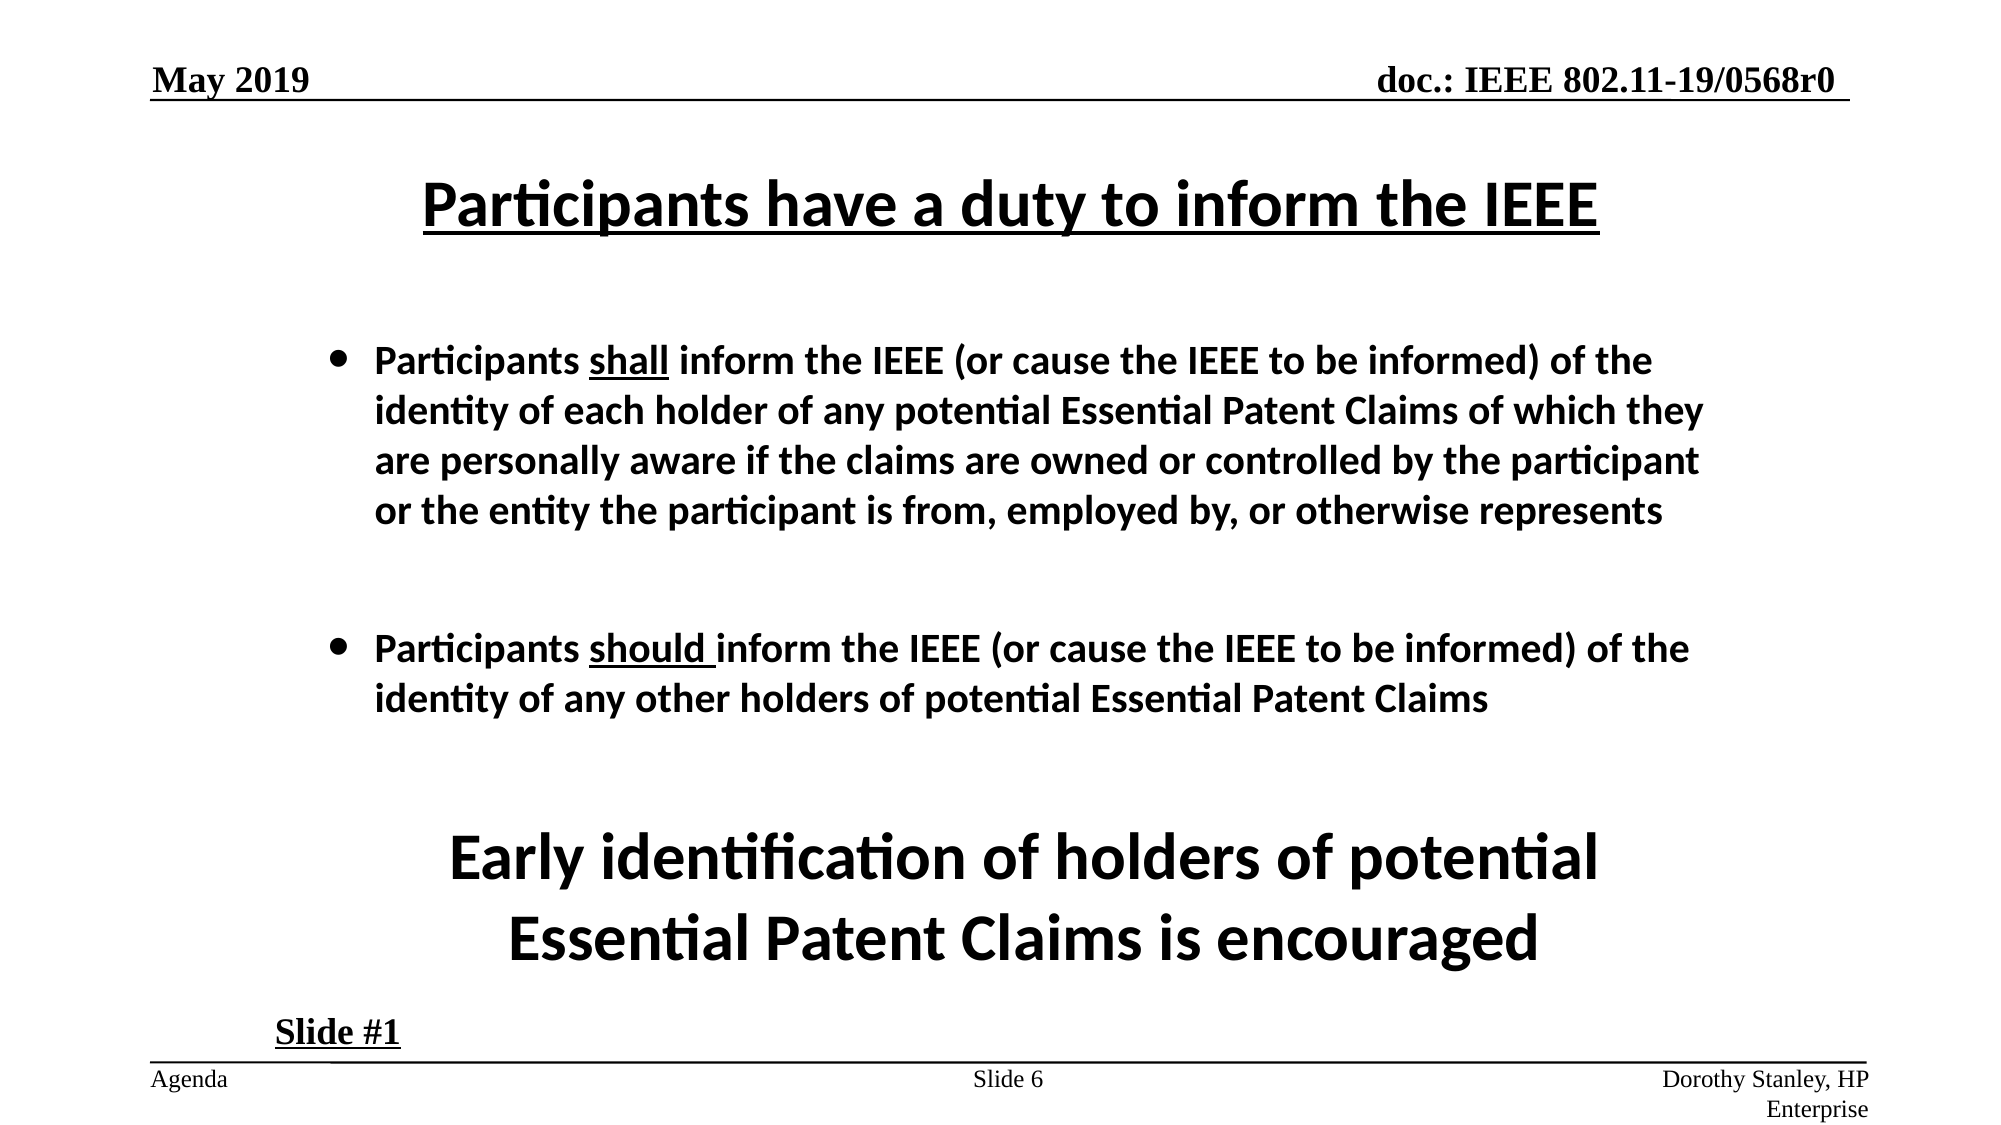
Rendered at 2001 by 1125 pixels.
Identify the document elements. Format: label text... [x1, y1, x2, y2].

title Participants have a duty to inform the IEEE [286, 143, 1737, 257]
footer Dorothy Stanley, HP Enterprise [1609, 1062, 1869, 1093]
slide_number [152, 54, 567, 100]
slide_number Slide 6 [964, 1062, 1053, 1093]
text_box Slide #1 [260, 999, 417, 1060]
list Participants shall inform the IEEE (or cause the IEEE to be informed) of the identity of each holder of any potential Essential Patent Claims of which they are personally aware if the claims are owned or controlled by the participant or the entity the participant is from, employed by, or otherwise represents Participants should inform the IEEE (or cause the IEEE to be informed) of the identity of any other holders of potential Essential Patent Claims Early identification of holders of potential Essential Patent Claims is encouraged [237, 324, 1738, 988]
